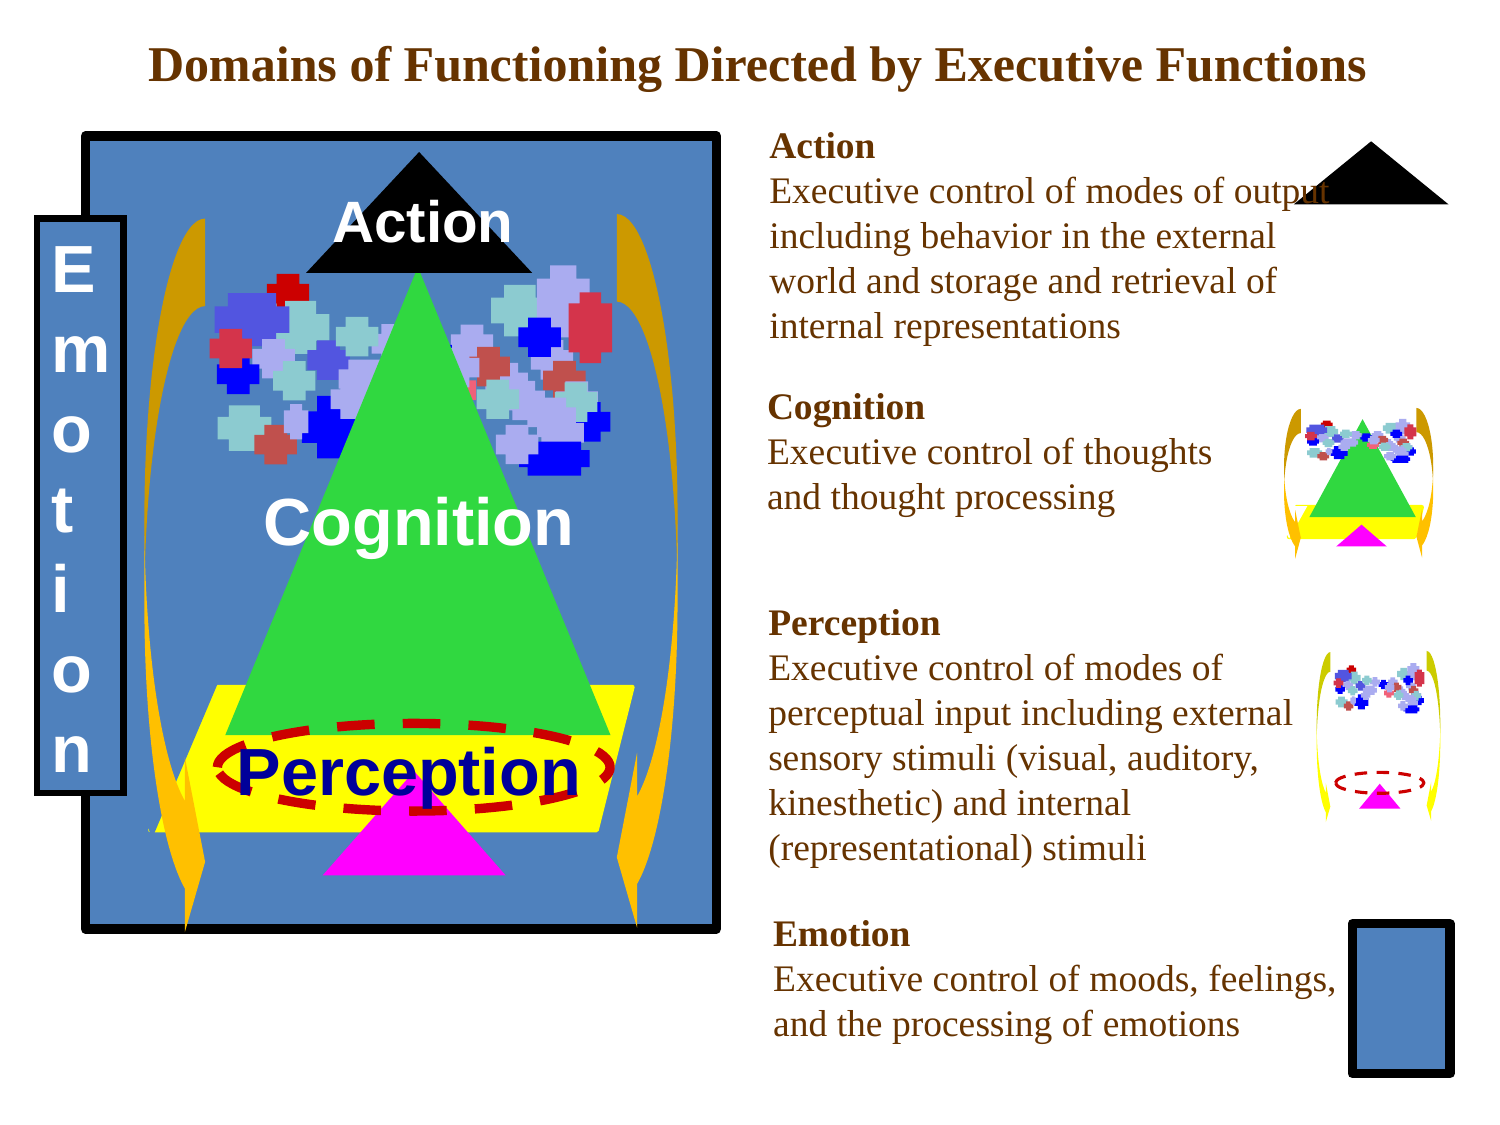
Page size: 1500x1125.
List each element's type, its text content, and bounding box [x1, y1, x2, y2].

text_box Domains of Functioning Directed by Executive Functions [133, 23, 1419, 99]
text_box Action Executive control of modes of output including behavior in the external world and storage and retrieval of internal representations [754, 113, 1370, 354]
text_box Cognition Executive control of thoughts and thought processing [752, 374, 1250, 525]
text_box [1350, 922, 1452, 1076]
text_box Emotion Executive control of moods, feelings, and the processing of emotions [758, 901, 1369, 1052]
text_box Emot ion [36, 218, 80, 793]
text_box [85, 135, 717, 950]
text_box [1270, 407, 1434, 563]
text_box [1370, 147, 1436, 200]
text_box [1316, 650, 1441, 827]
text_box Perception Executive control of modes of perceptual input including external sensory stimuli (visual, auditory, kinesthetic) and internal (representational) stimuli [753, 590, 1365, 875]
